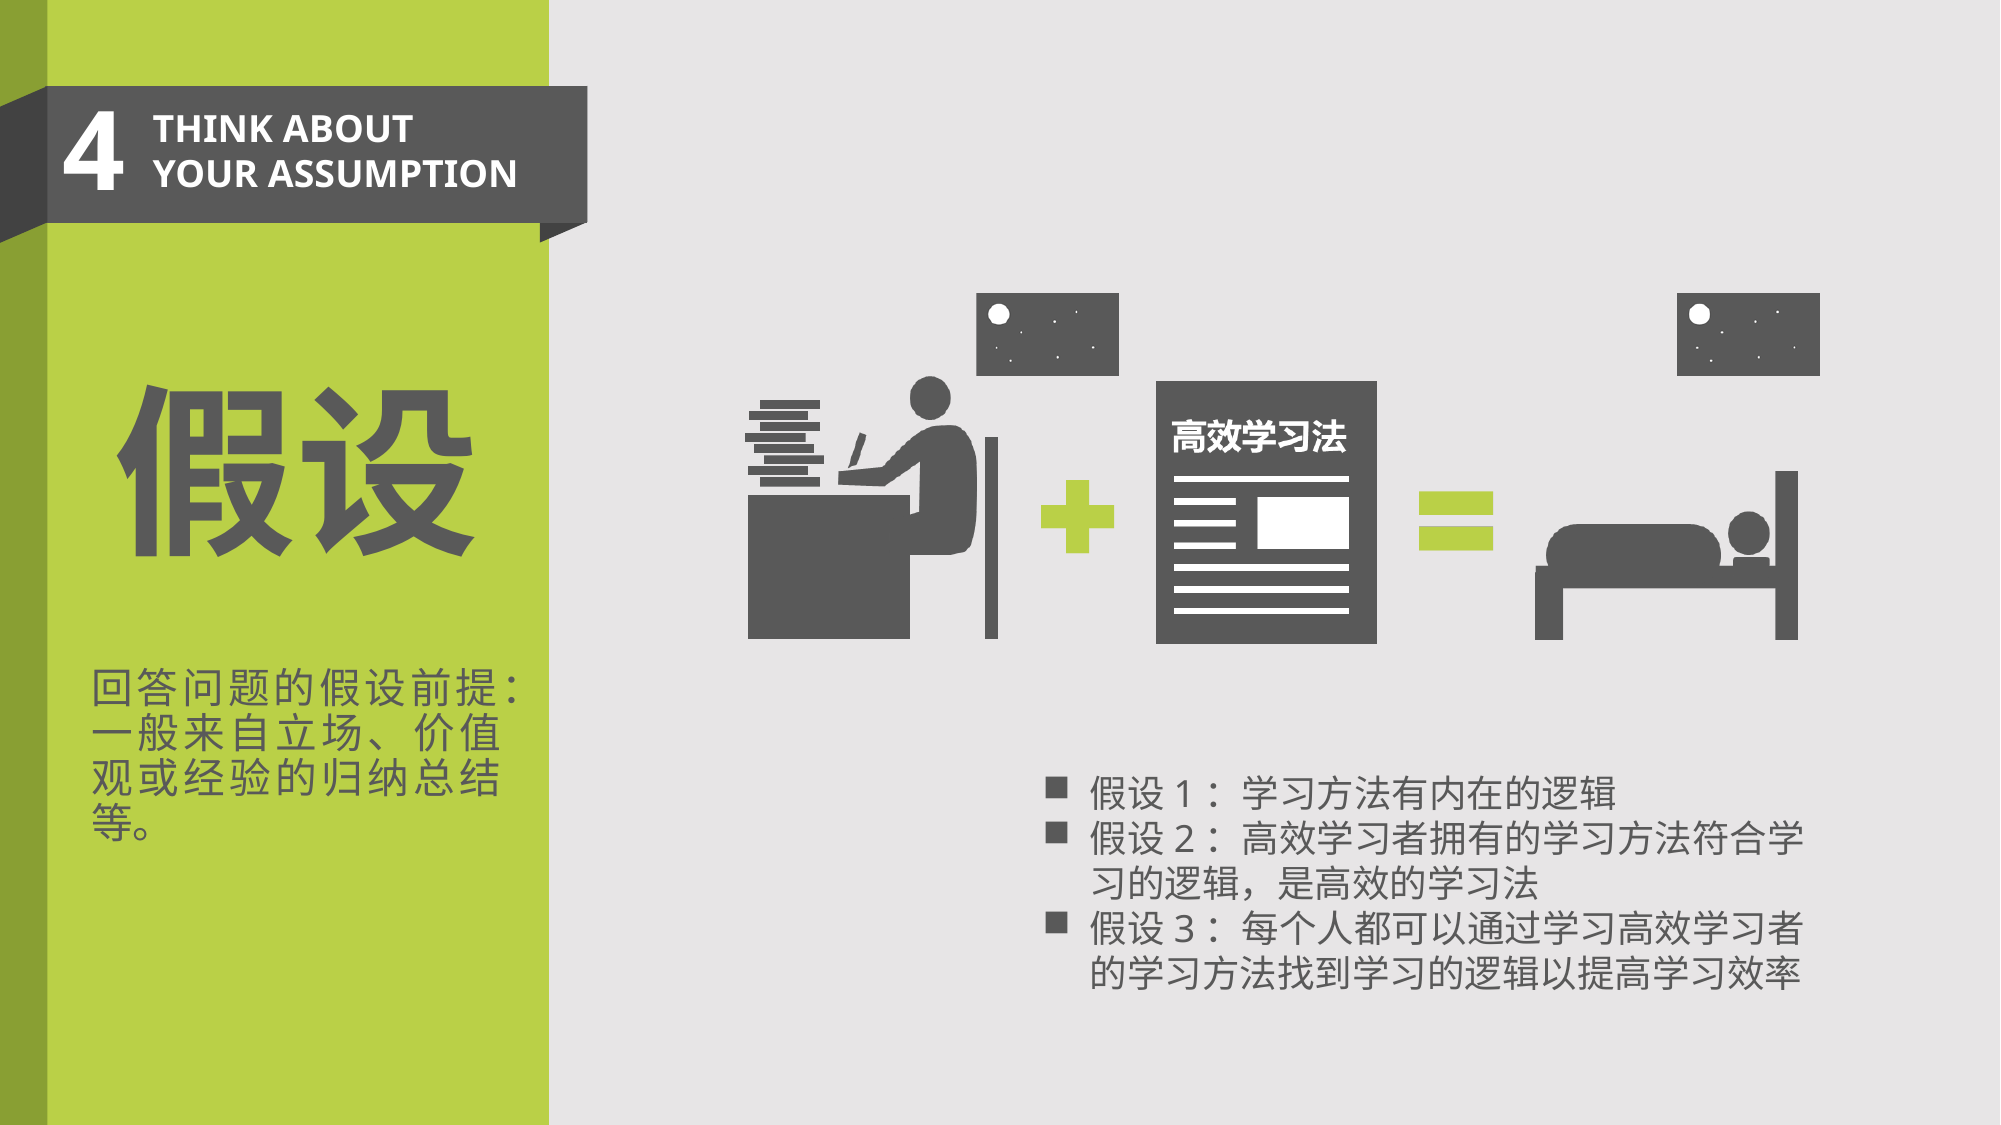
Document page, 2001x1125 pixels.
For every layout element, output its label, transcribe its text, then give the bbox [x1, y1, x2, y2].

text_box THINK ABOUT YOUR ASSUMPTION [138, 97, 572, 203]
picture [745, 293, 1820, 644]
list 假设 回答问题的假设前提：一般来自立场、价值观或经验的归纳总结等。 [76, 375, 517, 921]
title 4 [47, 87, 548, 222]
text_box 假设1：学习方法有内在的逻辑 假设2：高效学习者拥有的学习方法符合学习的逻辑，是高效的学习法 假设3：每个人都可以通过学习高效学习者的学习方法找到学习的逻辑以提高学习效率 [1027, 762, 1820, 1003]
